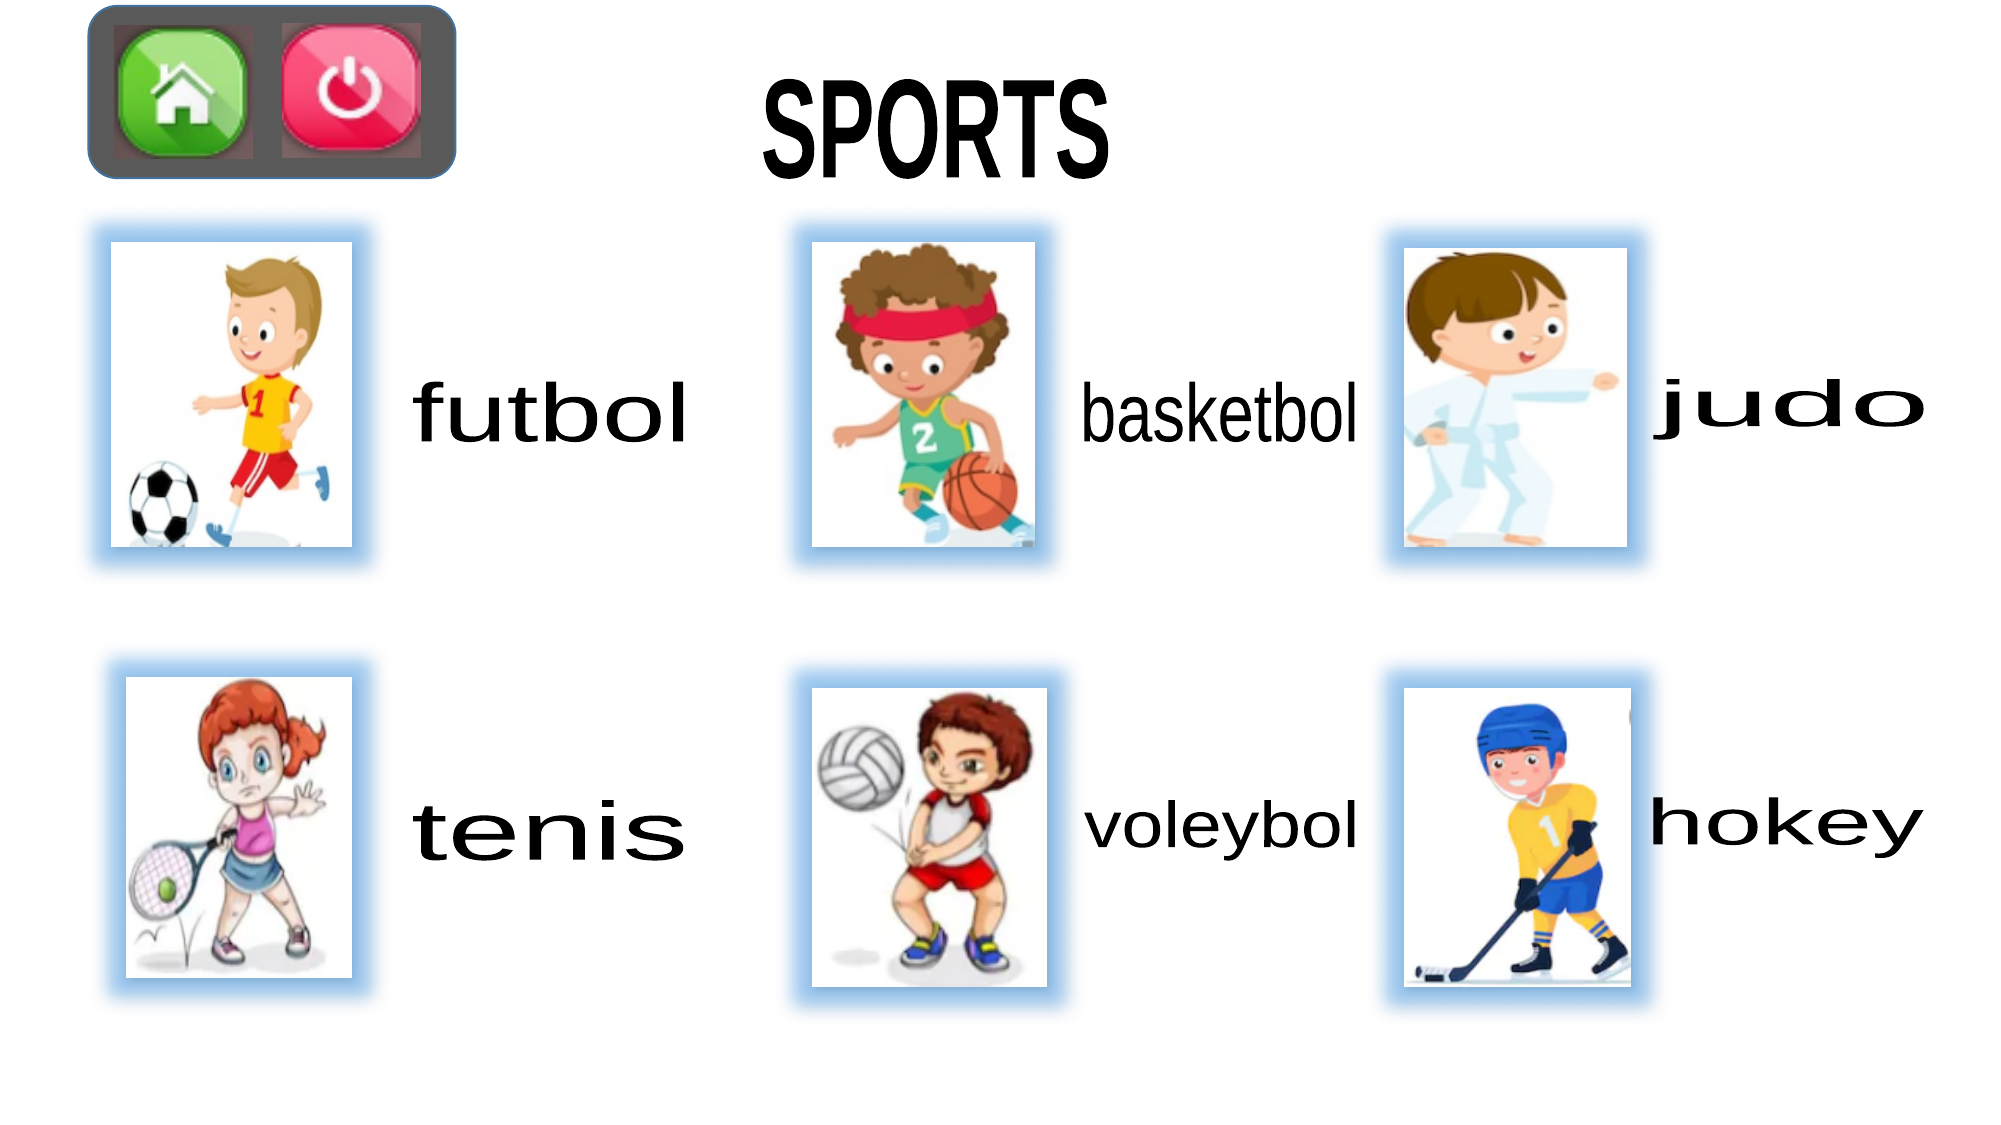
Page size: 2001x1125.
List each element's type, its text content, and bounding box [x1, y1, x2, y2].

text_box judo [1774, 377, 1842, 428]
picture [111, 242, 352, 547]
picture [812, 242, 1035, 547]
text_box tenis [527, 814, 586, 861]
text_box tenis [624, 814, 685, 862]
text_box tenis [412, 805, 448, 862]
text_box futbol [544, 380, 599, 444]
text_box judo [1854, 390, 1925, 428]
picture [114, 25, 253, 159]
text_box SPORTS [1002, 79, 1055, 178]
picture [282, 23, 421, 158]
text_box SPORTS [876, 77, 939, 180]
text_box SPORTS [762, 77, 816, 180]
text_box voleybol [1303, 811, 1341, 849]
picture [1404, 688, 1631, 987]
text_box futbol [449, 396, 501, 444]
text_box basketbol [1188, 380, 1220, 443]
text_box basketbol [1219, 395, 1252, 444]
text_box futbol [605, 395, 662, 444]
text_box voleybol [1123, 811, 1162, 849]
text_box voleybol [1082, 811, 1123, 849]
text_box tenis [452, 814, 516, 862]
text_box basketbol [1253, 386, 1273, 443]
text_box voleybol [1182, 811, 1220, 849]
text_box SPORTS [1055, 77, 1110, 180]
text_box hokey [1870, 809, 1926, 859]
text_box judo [1652, 390, 1681, 441]
picture [1404, 248, 1627, 547]
text_box basketbol [1309, 395, 1343, 444]
text_box SPORTS [945, 79, 1003, 179]
text_box futbol [412, 380, 445, 443]
text_box judo [1697, 390, 1761, 428]
text_box hokey [1652, 796, 1699, 846]
text_box voleybol [1220, 811, 1261, 862]
picture [812, 688, 1047, 987]
text_box hokey [1817, 808, 1869, 847]
text_box voleybol [1262, 798, 1299, 849]
text_box hokey [1707, 808, 1759, 847]
text_box basketbol [1083, 380, 1115, 444]
text_box SPORTS [822, 79, 873, 179]
text_box basketbol [1117, 395, 1184, 444]
text_box basketbol [1274, 380, 1307, 444]
text_box hokey [1767, 796, 1817, 846]
picture [126, 677, 352, 978]
text_box [87, 4, 457, 180]
text_box futbol [507, 386, 539, 443]
